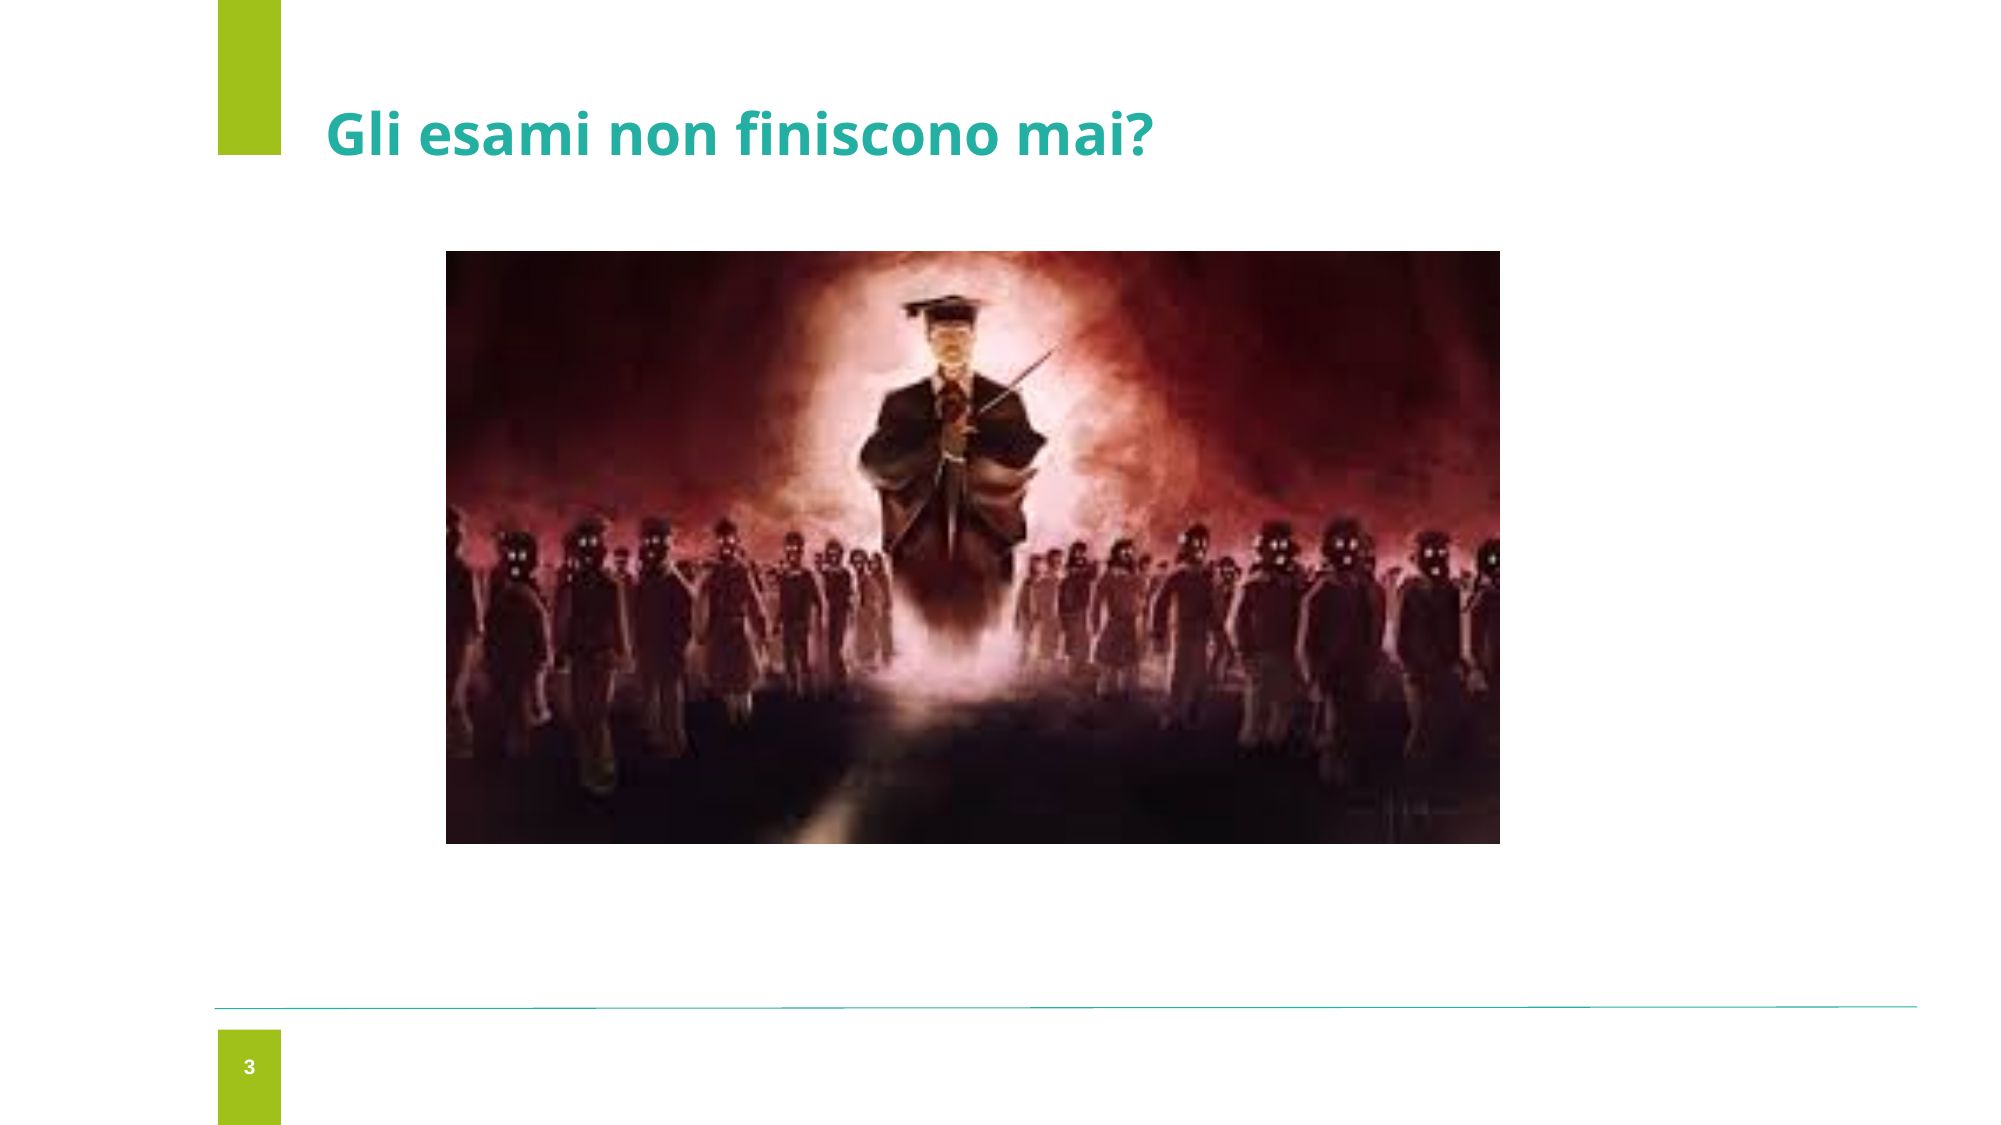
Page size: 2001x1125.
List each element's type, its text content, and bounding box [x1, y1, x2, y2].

picture [446, 251, 1500, 844]
slide_number 2 [217, 1036, 281, 1097]
title Gli esami non finiscono mai? [325, 32, 1877, 168]
